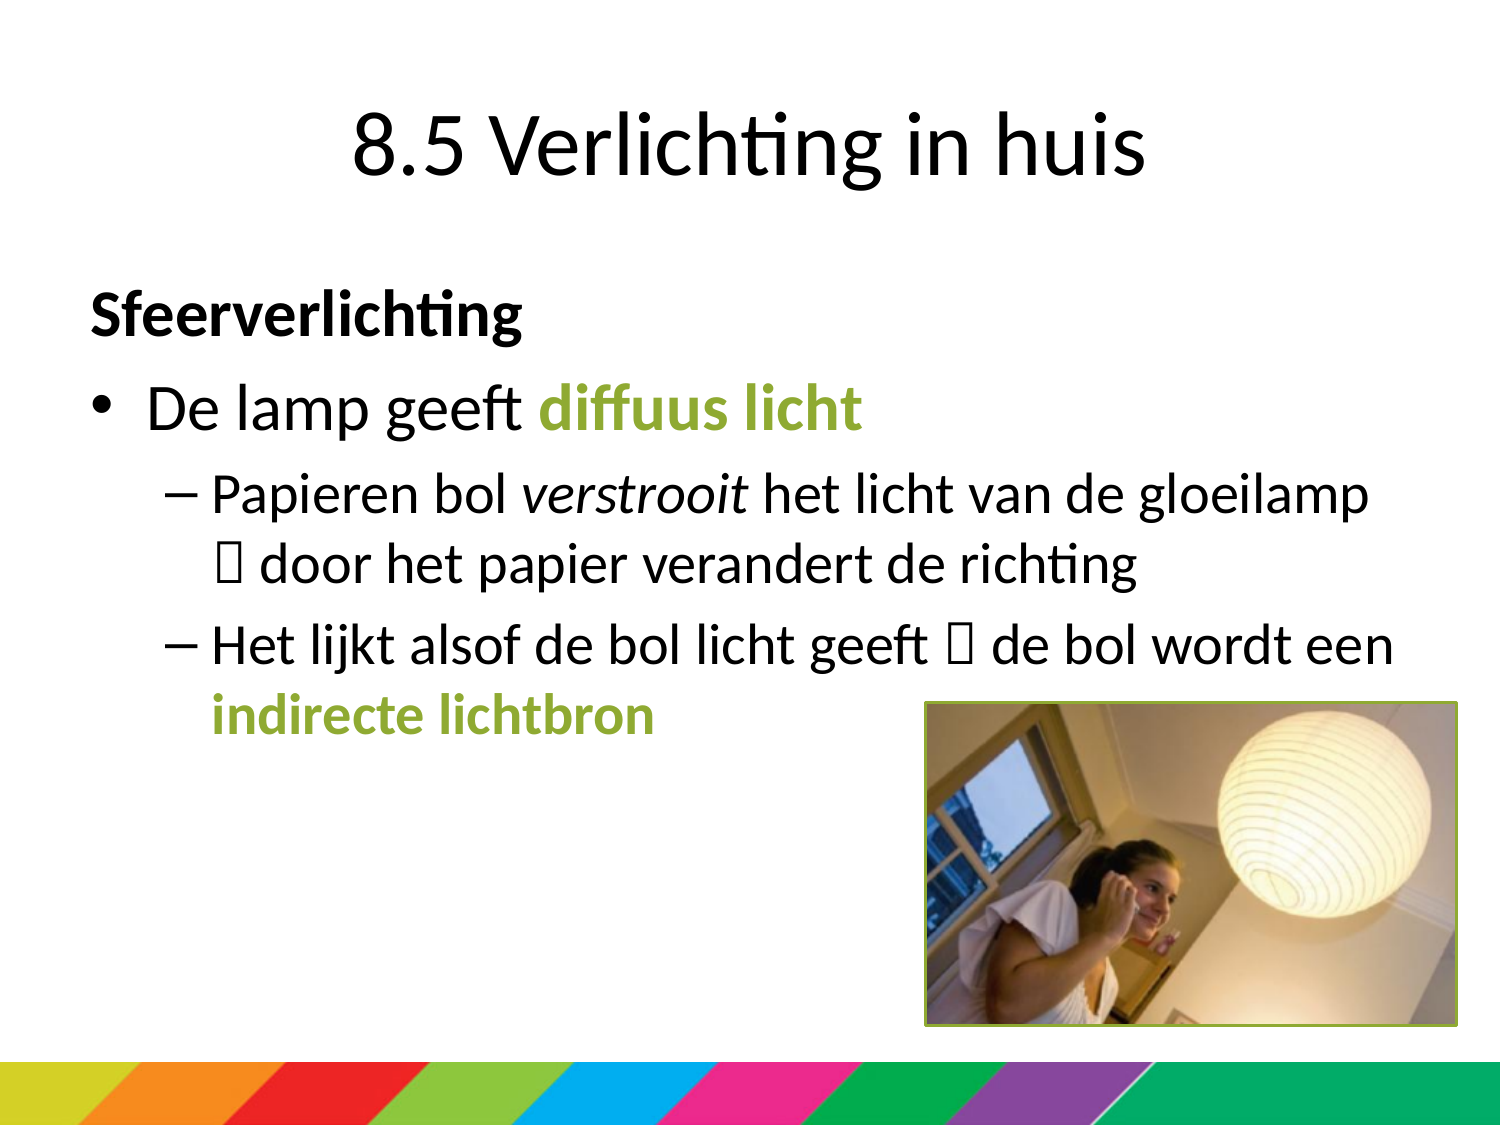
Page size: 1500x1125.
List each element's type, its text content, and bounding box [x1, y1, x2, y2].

list Sfeerverlichting De lamp geeft diffuus licht Papieren bol verstrooit het licht van de gloeilamp  door het papier verandert de richting Het lijkt alsof de bol licht geeft  de bol wordt een indirecte lichtbron [75, 262, 1425, 1005]
picture [926, 703, 1456, 1025]
picture [0, 1062, 574, 1125]
picture [656, 1062, 1500, 1125]
title 8.5 Verlichting in huis [75, 45, 1425, 233]
